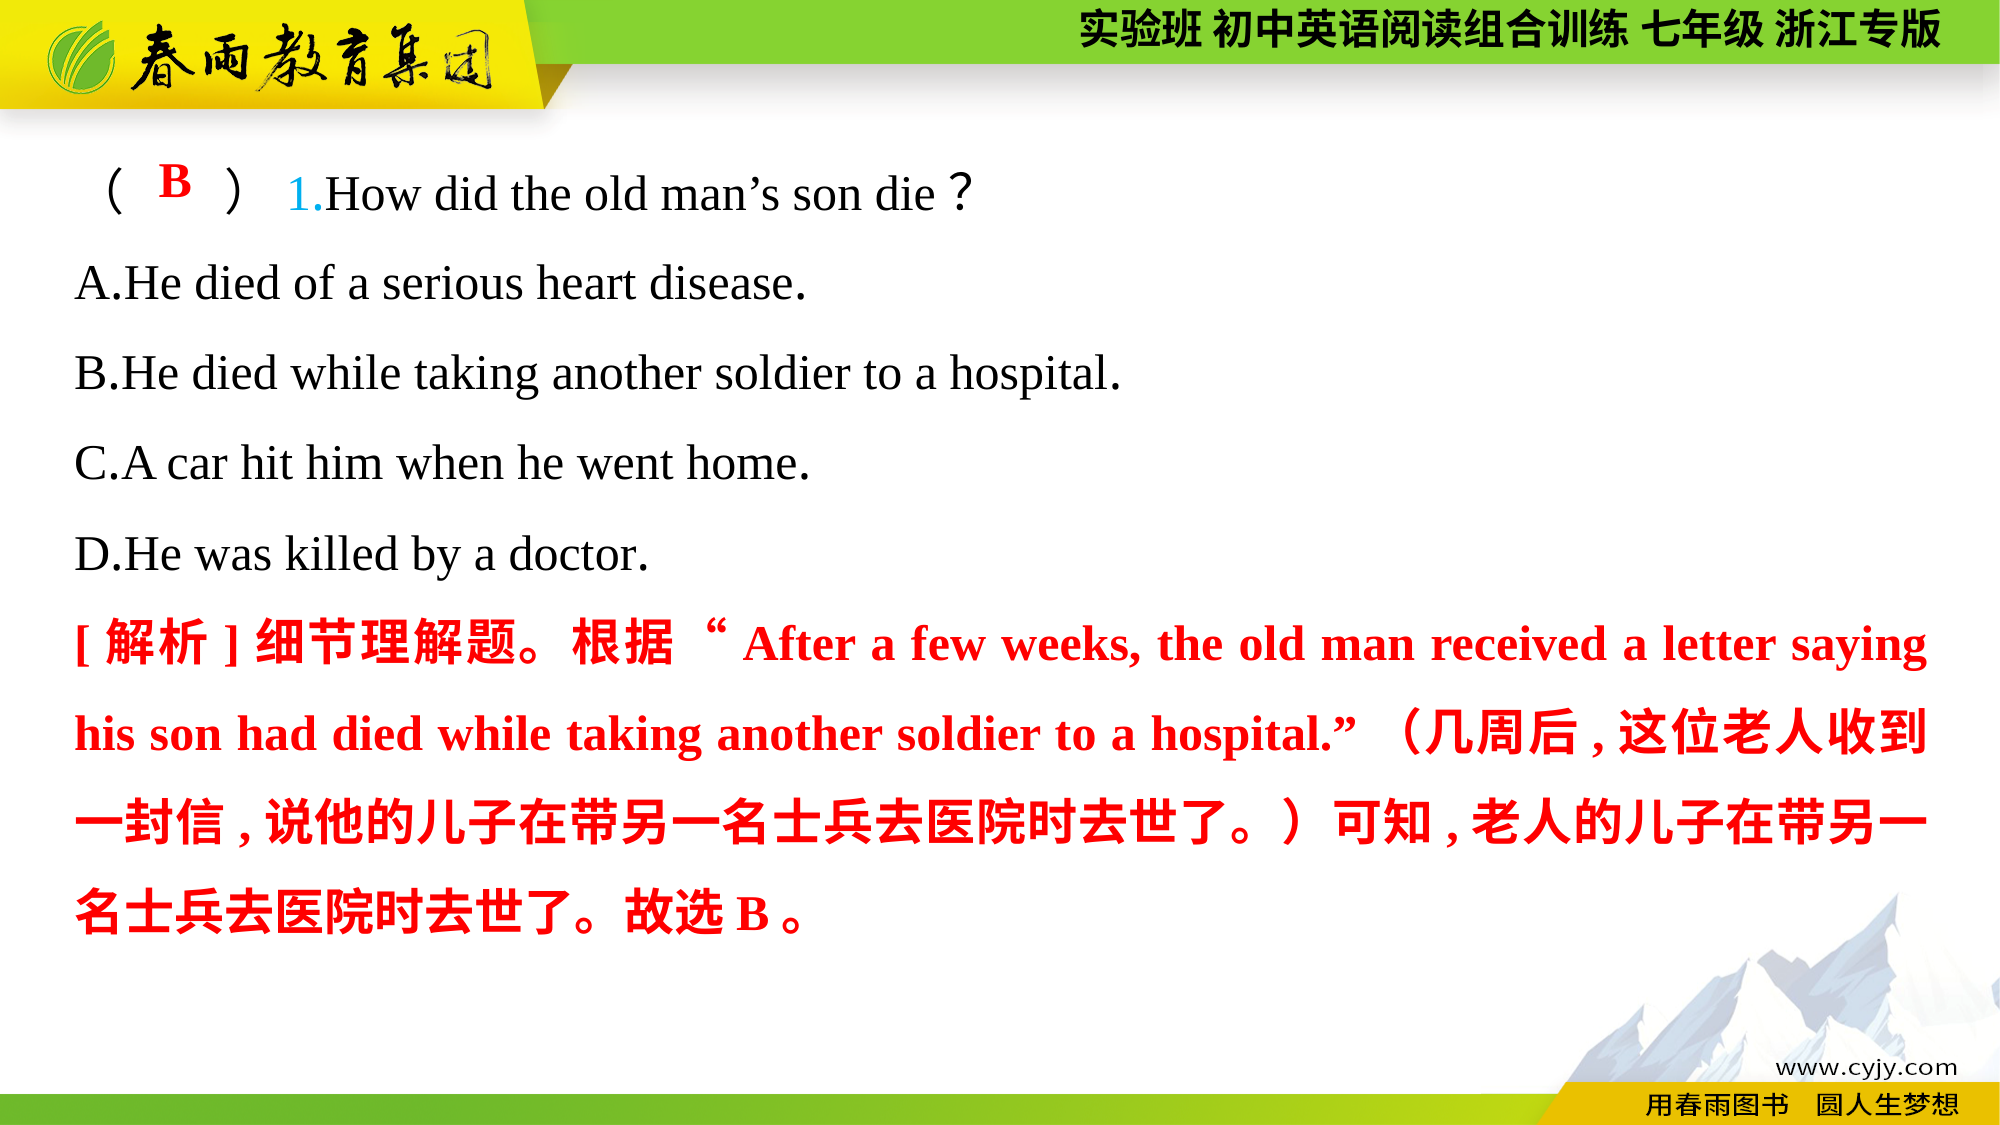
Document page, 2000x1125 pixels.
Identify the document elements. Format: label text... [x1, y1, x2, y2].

text_box B [143, 140, 207, 215]
list （ ）1.How did the old man’s son die？ A.He died of a serious heart disease. B.He died while taking another soldier to a hospital. C.A car hit him when he went home. D.He was killed by a doctor. [59, 122, 1944, 573]
text_box [解析]细节理解题。根据“After a few weeks, the old man received a letter saying his son had died while taking another soldier to a hospital.”（几周后,这位老人收到一封信,说他的儿子在带另一名士兵去医院时去世了。）可知,老人的儿子在带另一名士兵去医院时去世了。故选B。 [59, 573, 1944, 949]
picture [0, 0, 2000, 1125]
